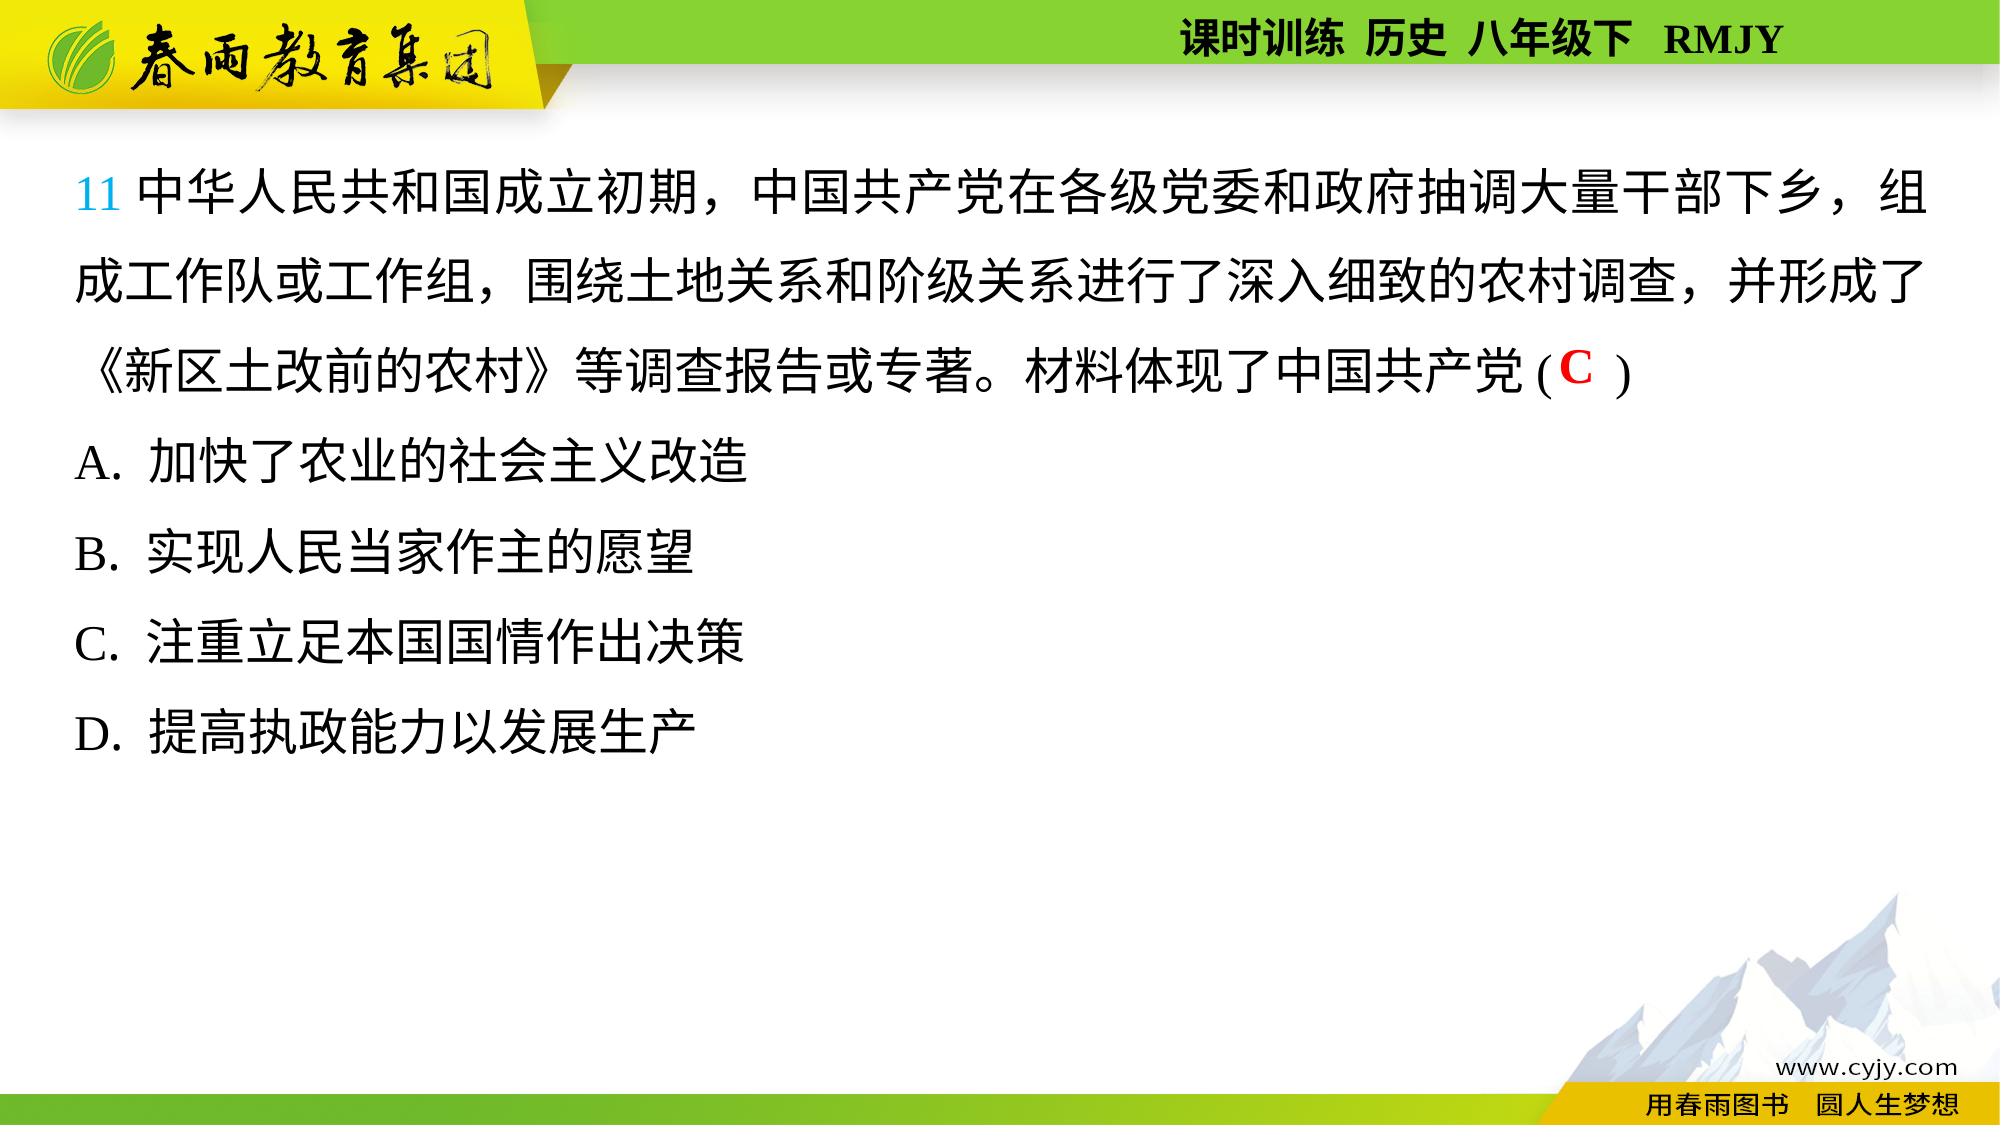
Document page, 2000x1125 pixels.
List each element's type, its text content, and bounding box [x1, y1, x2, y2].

text_box C [1543, 326, 1610, 401]
picture [0, 0, 2000, 1125]
list 11中华人民共和国成立初期，中国共产党在各级党委和政府抽调大量干部下乡，组成工作队或工作组，围绕土地关系和阶级关系进行了深入细致的农村调查，并形成了《新区土改前的农村》等调查报告或专著。材料体现了中国共产党( ) A. 加快了农业的社会主义改造 B. 实现人民当家作主的愿望 C. 注重立足本国国情作出决策 D. 提高执政能力以发展生产 [59, 122, 1944, 763]
